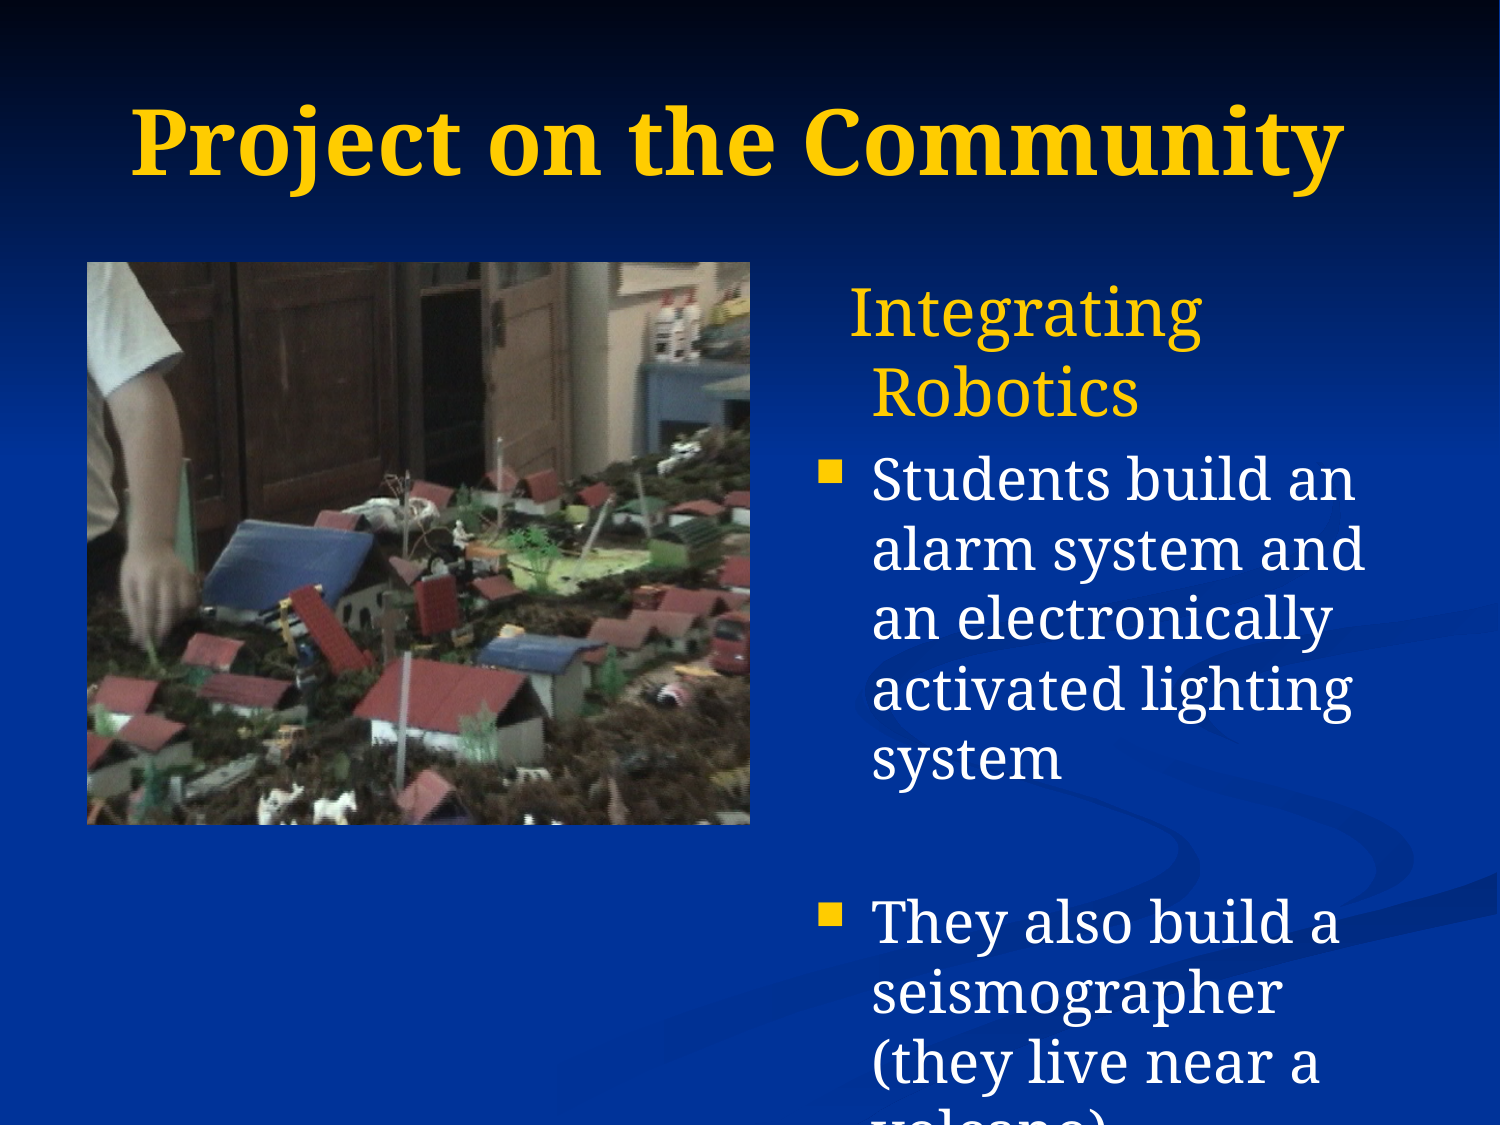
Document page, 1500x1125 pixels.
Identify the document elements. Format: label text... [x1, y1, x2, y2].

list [87, 262, 751, 826]
title Project on the Community [74, 44, 1426, 233]
list Integrating Robotics Students build an alarm system and an electronically activated lighting system They also build a seismographer (they live near a volcano) [799, 262, 1463, 1088]
